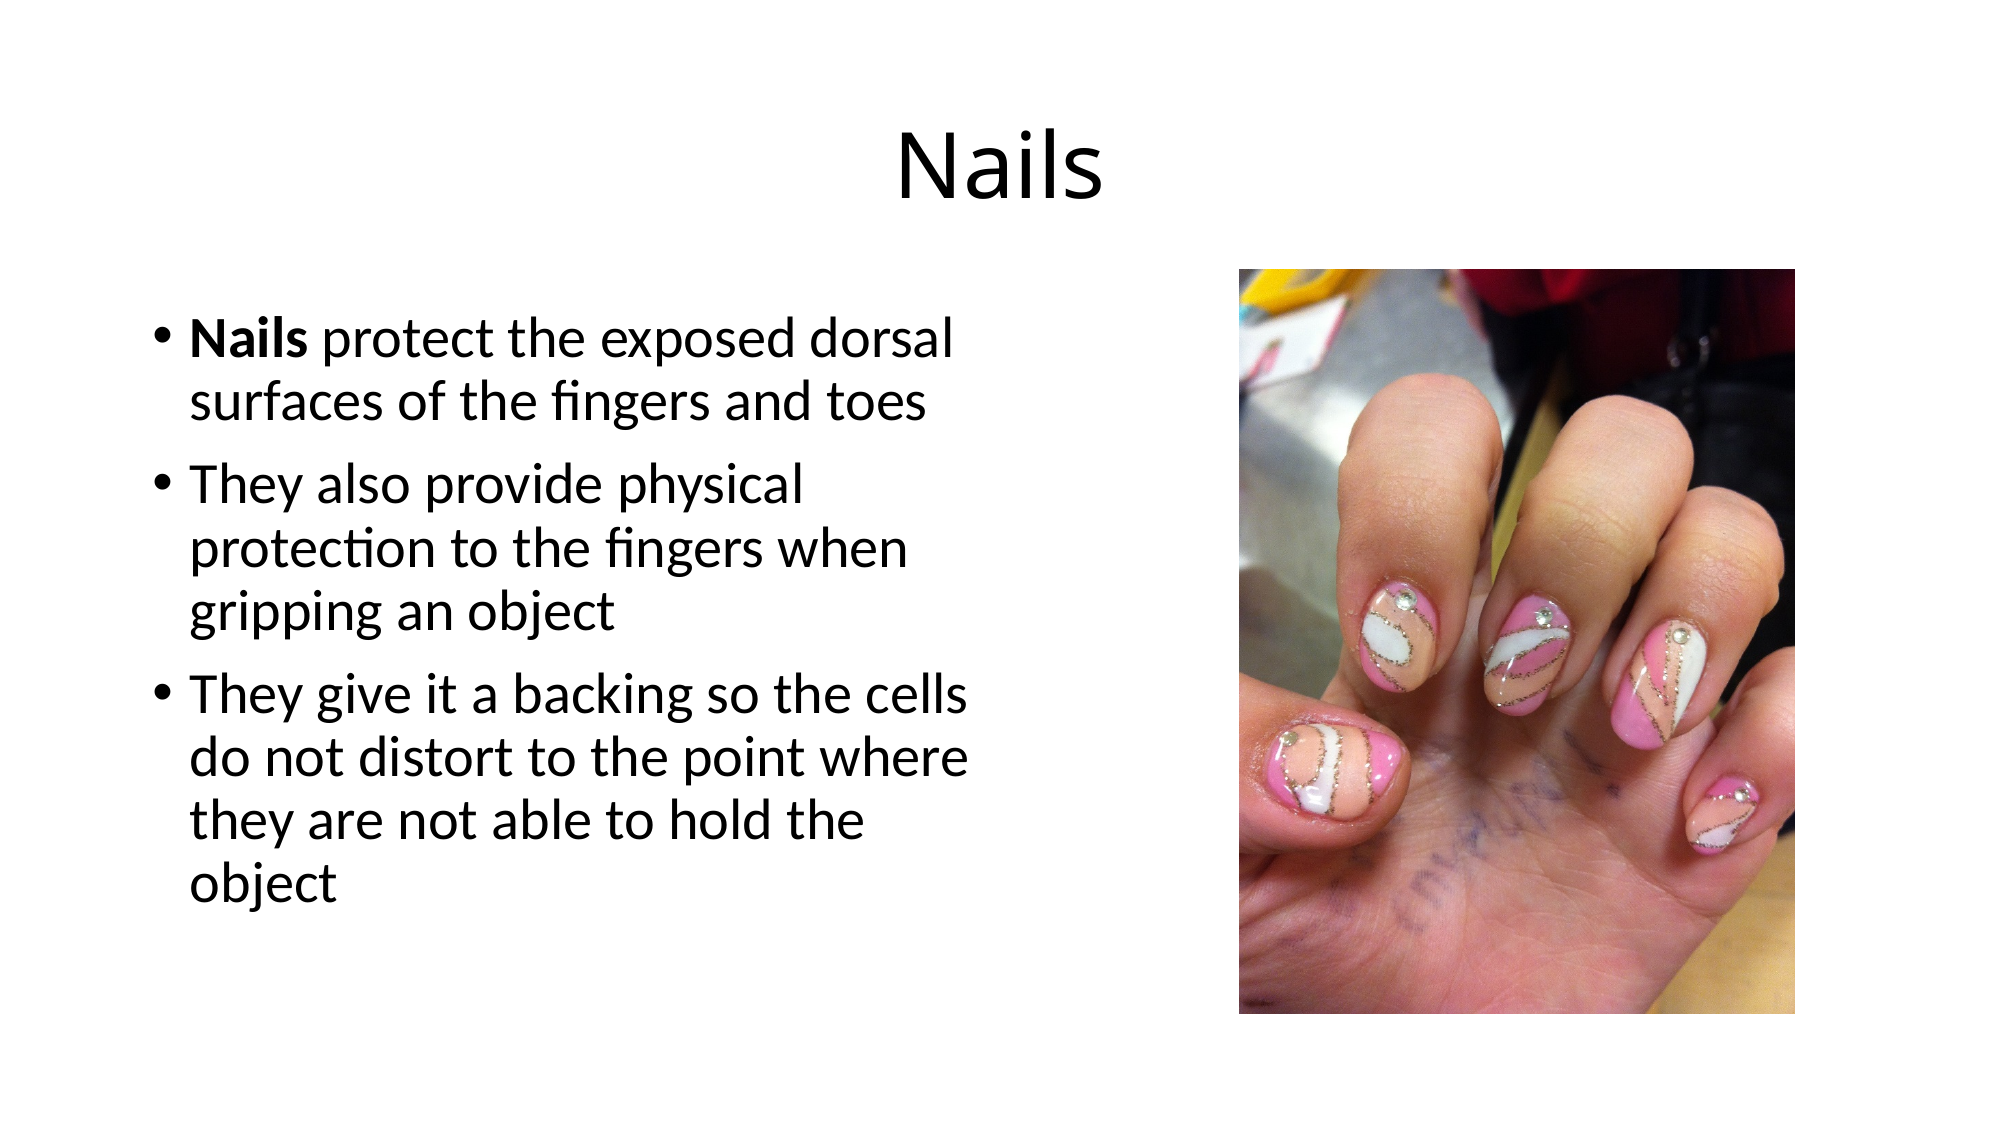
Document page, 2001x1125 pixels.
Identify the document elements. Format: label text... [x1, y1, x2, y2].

list Nails protect the exposed dorsal surfaces of the fingers and toes They also provide physical protection to the fingers when gripping an object They give it a backing so the cells do not distort to the point where they are not able to hold the object [137, 299, 988, 1014]
title Nails [137, 59, 1863, 278]
picture [1239, 269, 1795, 1014]
